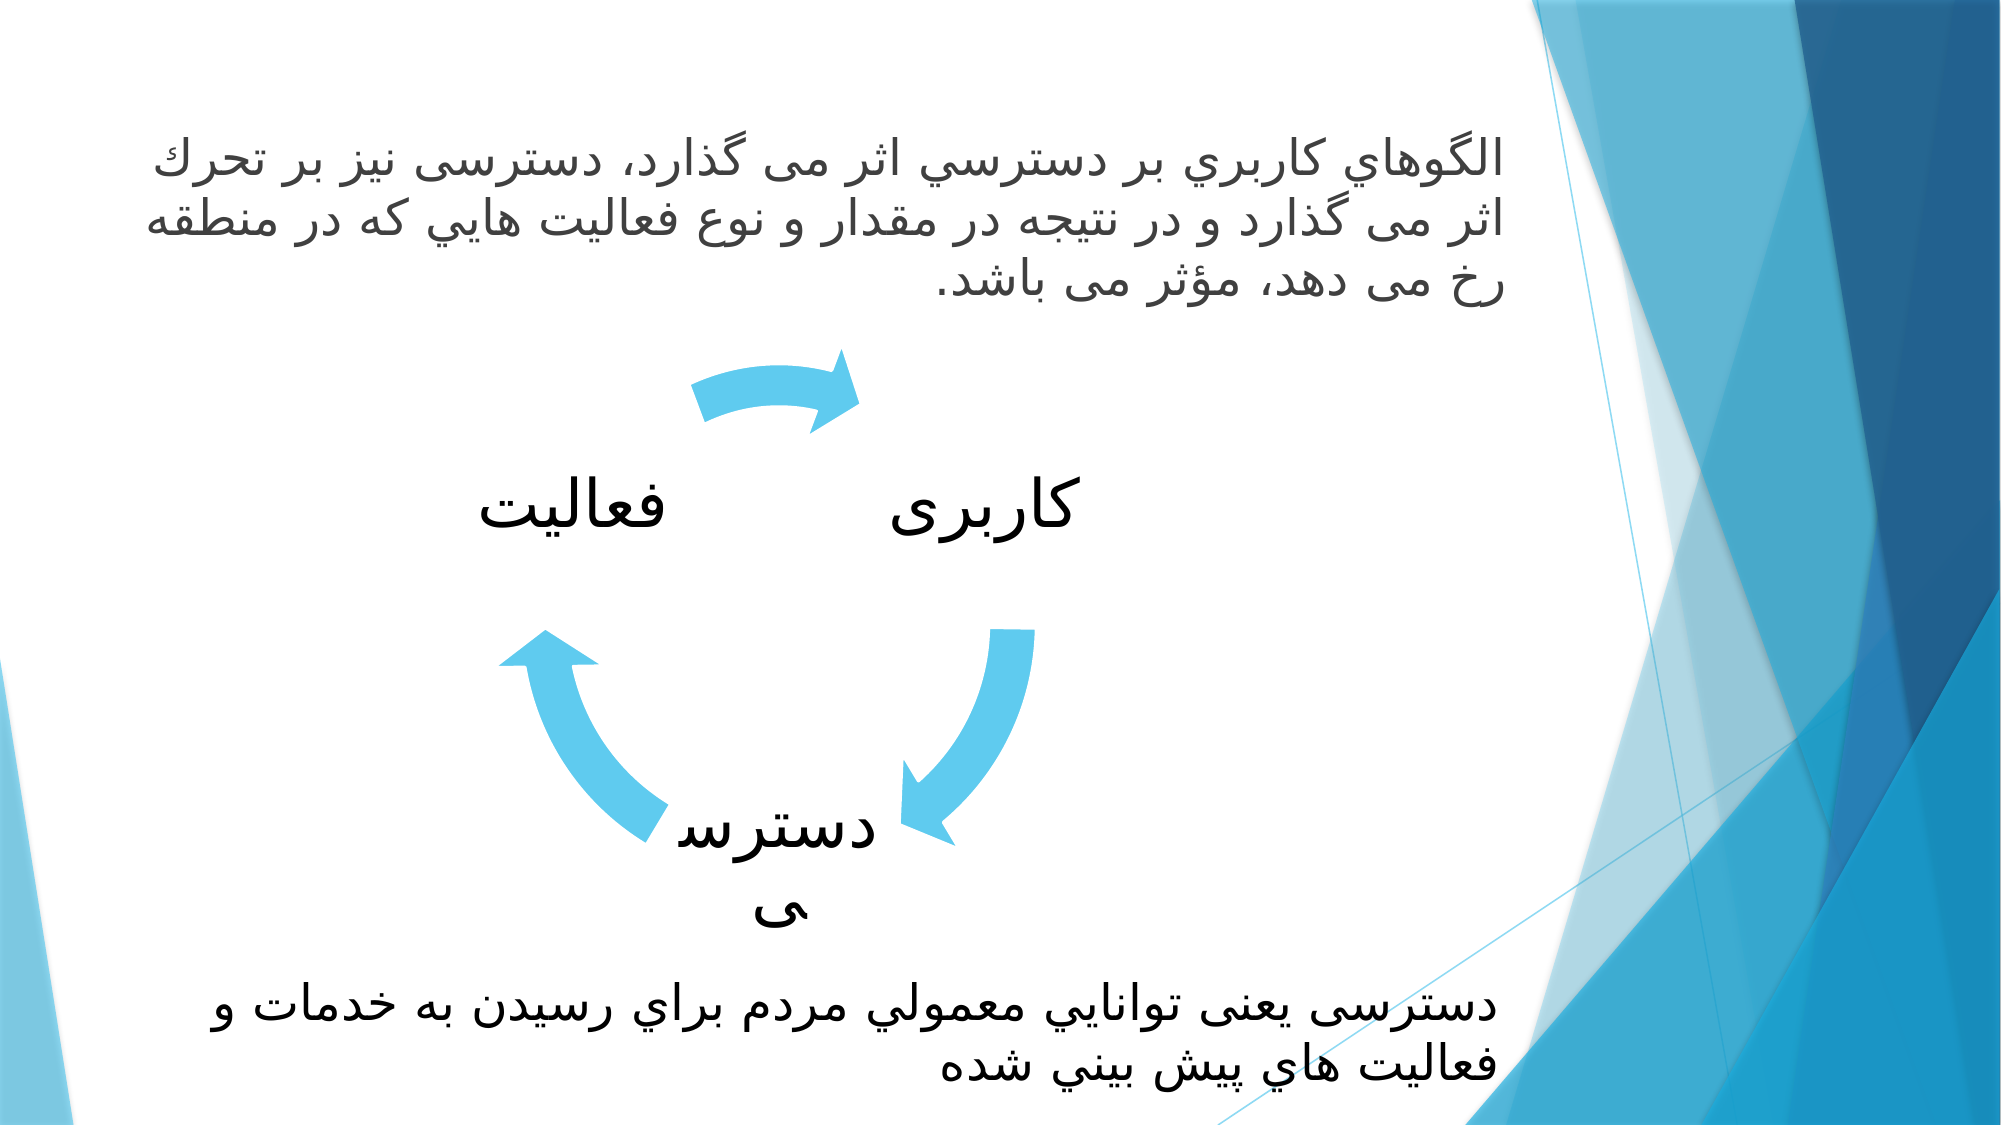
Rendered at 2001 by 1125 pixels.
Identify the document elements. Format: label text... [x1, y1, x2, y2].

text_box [177, 334, 1381, 985]
list الگوهاي كاربري بر دسترسي اثر می گذارد، دسترسی نیز بر تحرك اثر می گذارد و در نتيجه در مقدار و نوع فعاليت هايي كه در منطقه رخ می دهد، مؤثر می باشد. [111, 117, 1522, 553]
text_box دسترسی یعنی توانايي معمولي مردم براي رسيدن به خدمات و فعاليت هاي پيش بيني شده [42, 963, 1515, 1099]
